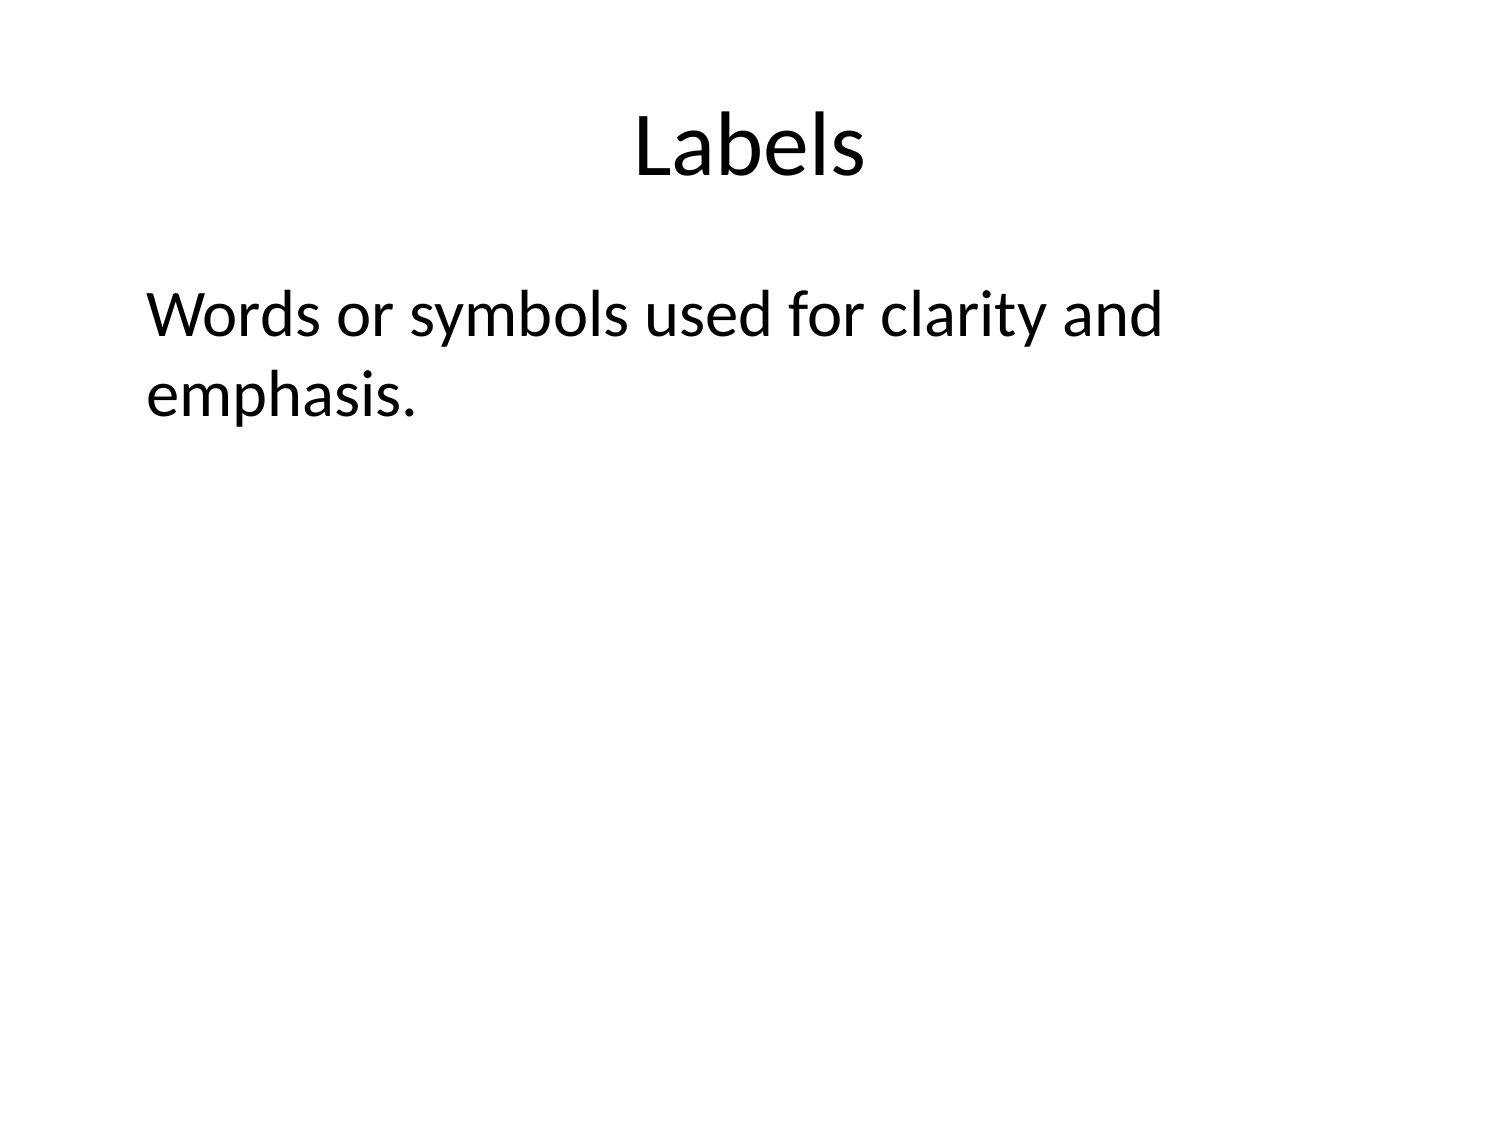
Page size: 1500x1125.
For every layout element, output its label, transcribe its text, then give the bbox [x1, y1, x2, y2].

list Words or symbols used for clarity and emphasis. [75, 262, 1425, 1005]
title Labels [75, 45, 1425, 233]
